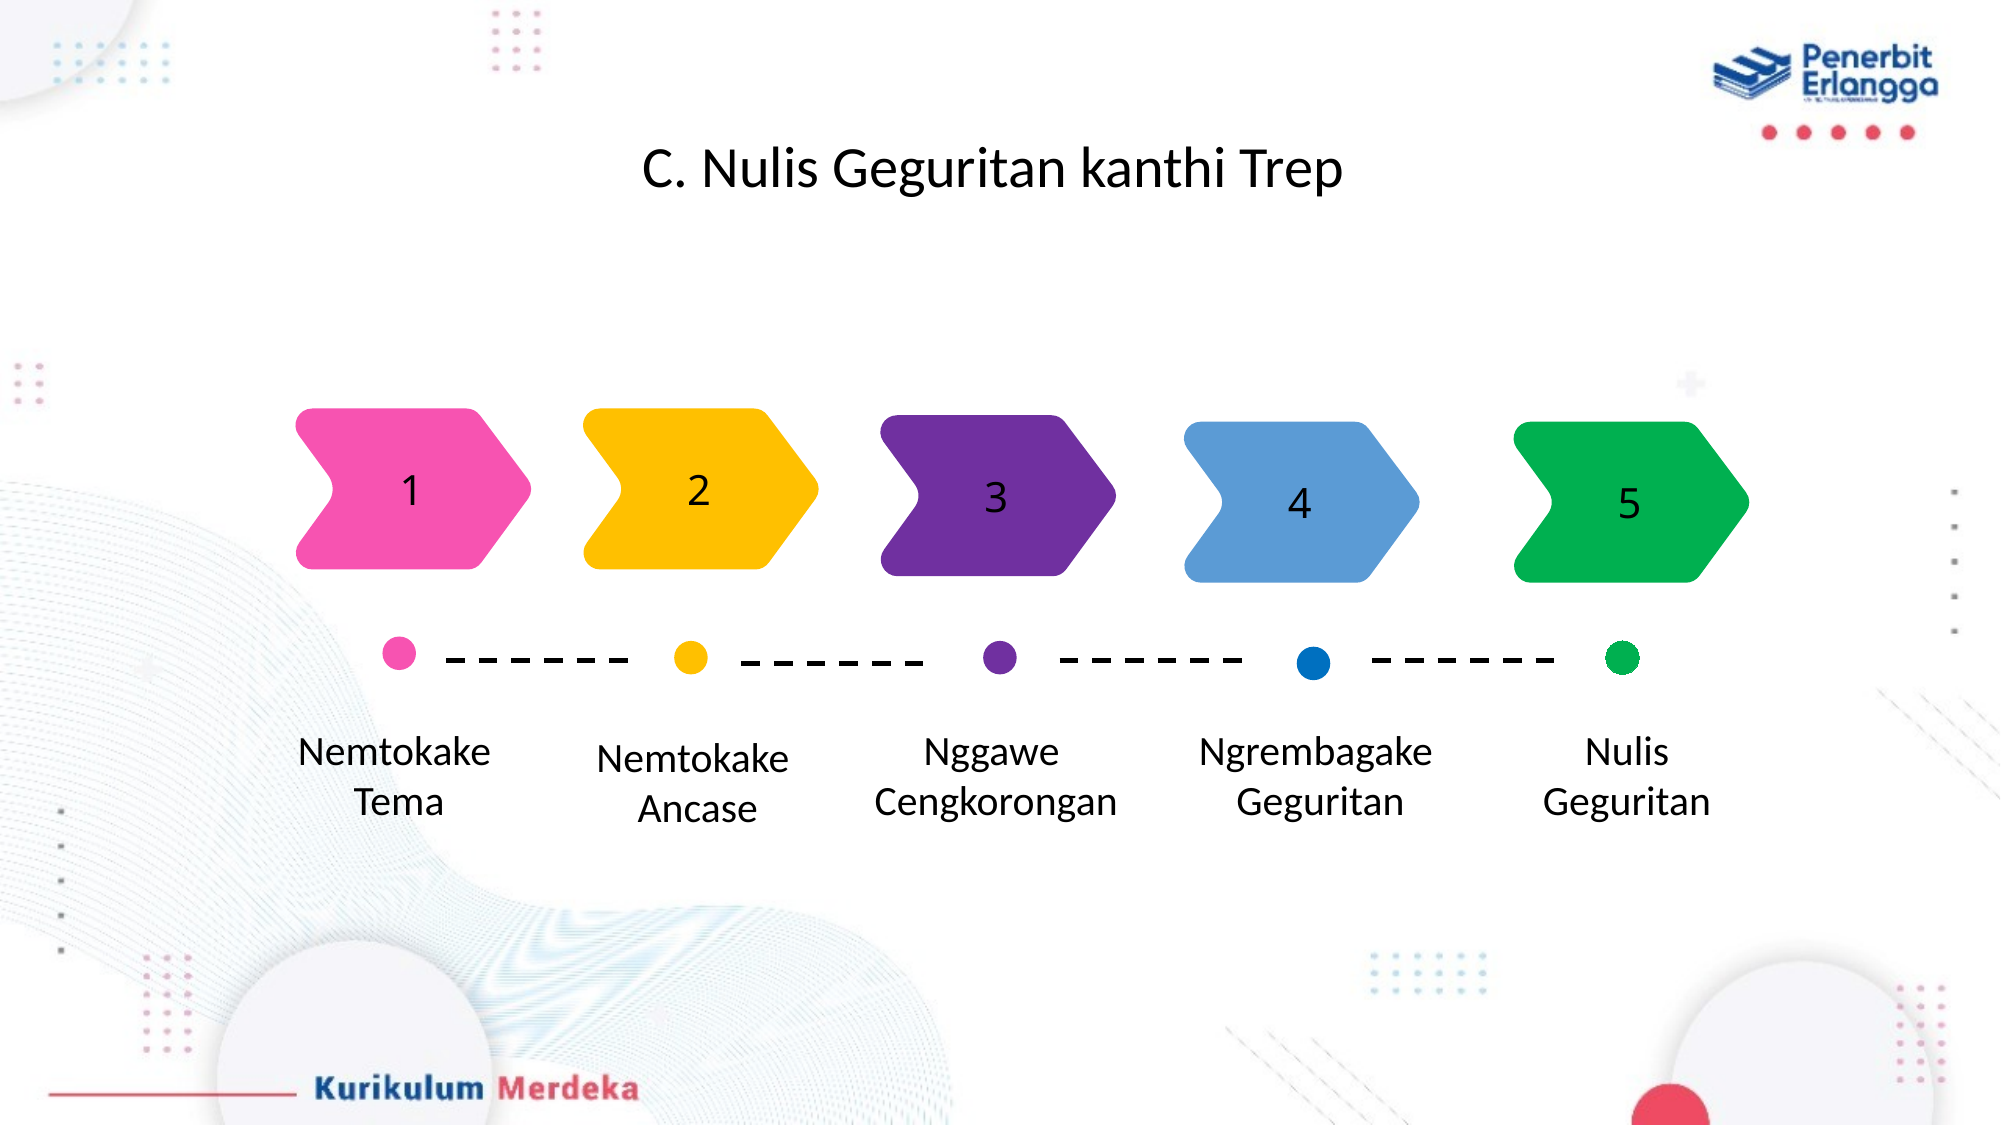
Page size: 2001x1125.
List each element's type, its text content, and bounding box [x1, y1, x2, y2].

text_box [382, 636, 416, 671]
text_box Nggawe Cengkorongan [786, 722, 1111, 826]
text_box 3 [880, 415, 1117, 577]
text_box [1605, 640, 1640, 675]
text_box [1296, 646, 1331, 681]
text_box Nulis Geguritan [1417, 722, 1837, 826]
text_box Ngrembagake Geguritan [1111, 722, 1417, 826]
title C. Nulis Geguritan kanthi Trep [137, 59, 1863, 278]
text_box 2 [583, 408, 819, 570]
text_box [674, 640, 708, 675]
text_box 5 [1513, 421, 1750, 583]
text_box Nemtokake Ancase [488, 729, 908, 833]
text_box Nemtokake Tema [189, 722, 609, 826]
text_box 1 [295, 408, 532, 570]
picture [0, 0, 2001, 1125]
text_box 4 [1183, 421, 1420, 583]
text_box [983, 640, 1017, 675]
